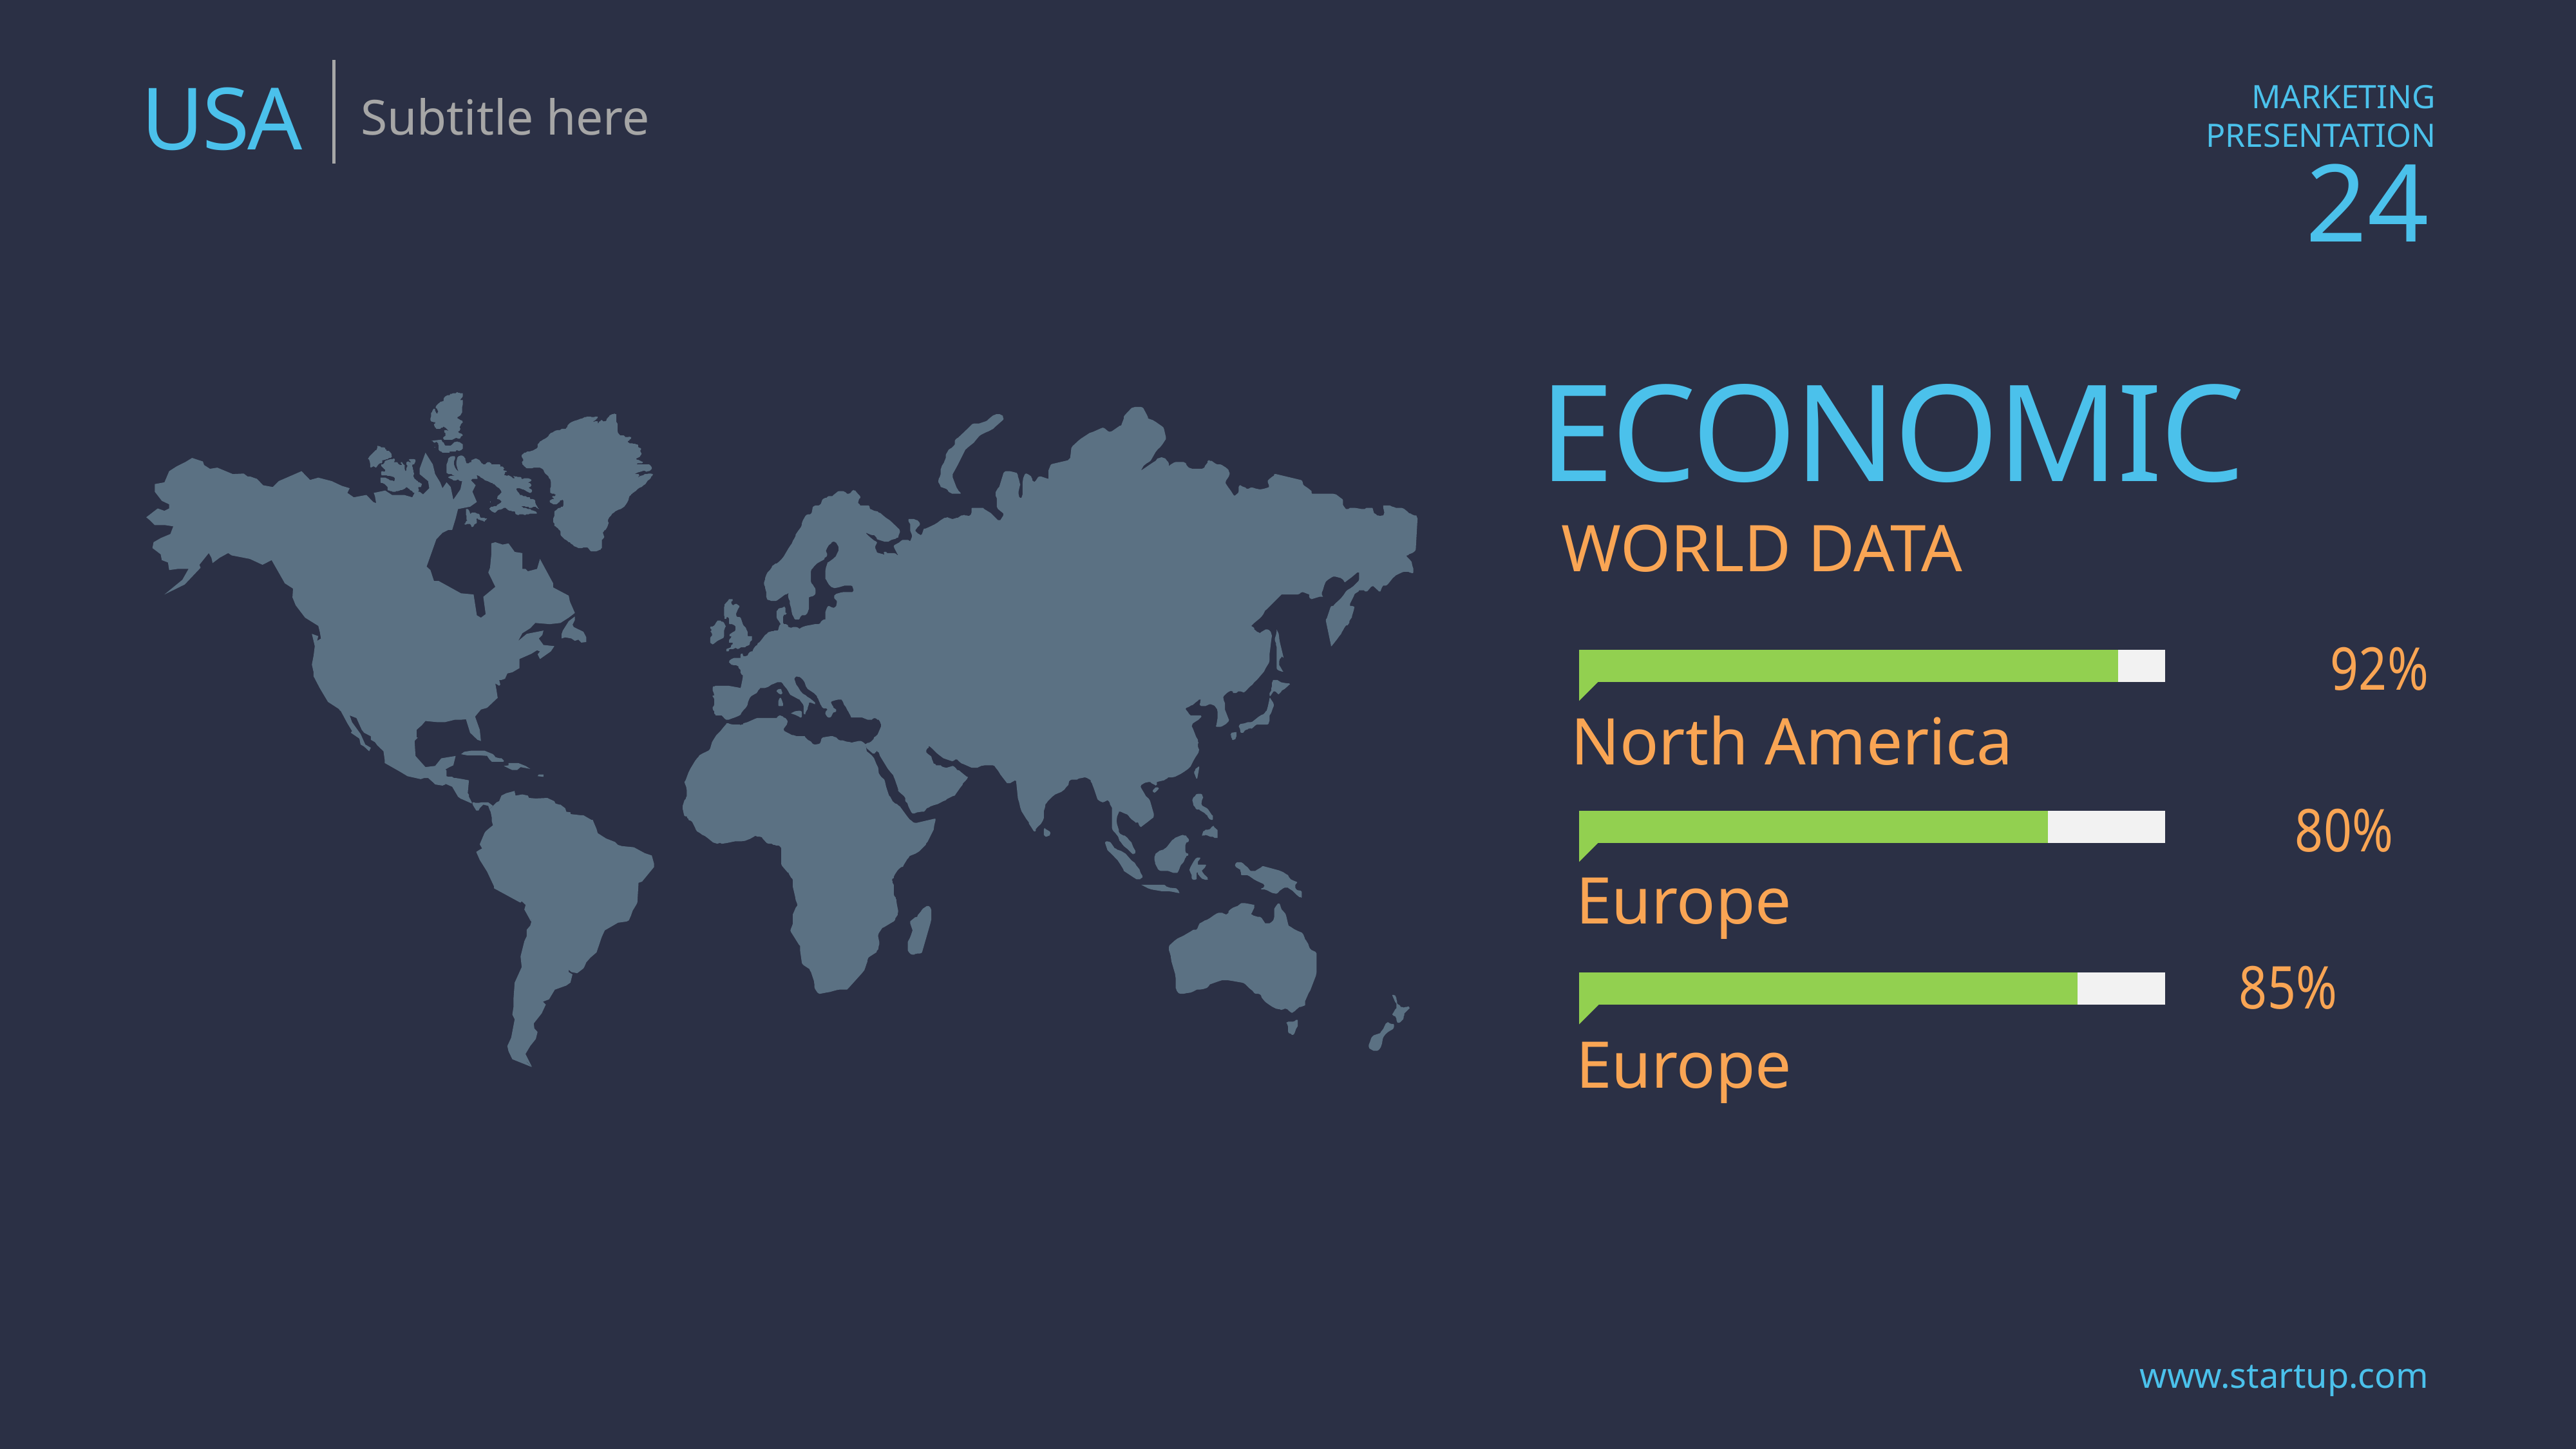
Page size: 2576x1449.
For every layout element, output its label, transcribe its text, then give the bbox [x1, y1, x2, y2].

text_box North America [1571, 700, 1577, 778]
text_box Subtitle here [351, 81, 659, 149]
chart [1577, 565, 2429, 1090]
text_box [146, 392, 1418, 1067]
text_box Europe [1576, 1023, 1792, 1101]
text_box WORLD DATA [1561, 509, 1964, 585]
text_box ECONOMIC [1539, 347, 2246, 509]
text_box USA [141, 63, 303, 167]
